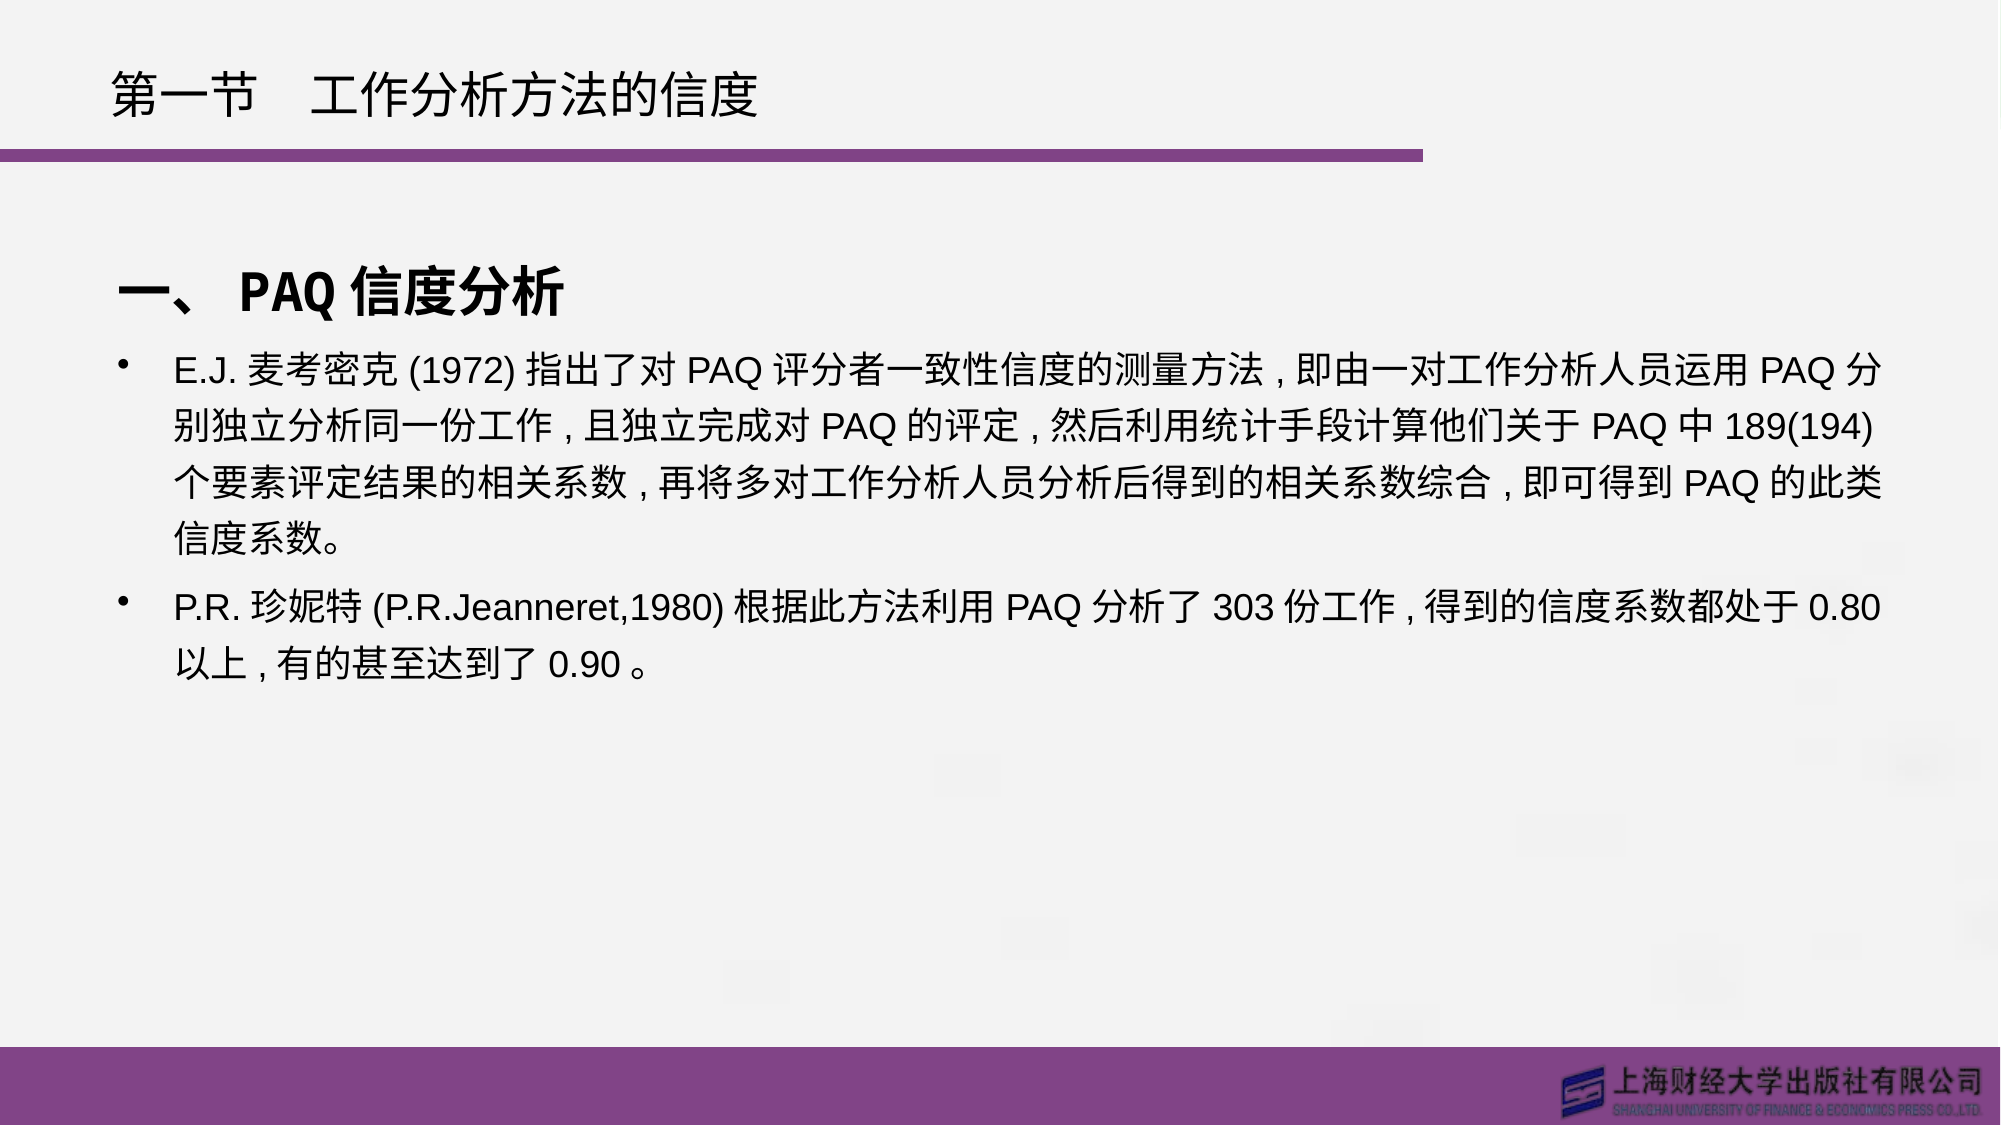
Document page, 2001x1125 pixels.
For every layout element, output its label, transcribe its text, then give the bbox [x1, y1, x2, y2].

title 第一节 工作分析方法的信度 [94, 42, 1451, 146]
list 一、PAQ信度分析 E.J.麦考密克(1972)指出了对PAQ评分者一致性信度的测量方法,即由一对工作分析人员运用PAQ分别独立分析同一份工作,且独立完成对PAQ的评定,然后利用统计手段计算他们关于PAQ中189(194)个要素评定结果的相关系数,再将多对工作分析人员分析后得到的相关系数综合,即可得到PAQ的此类信度系数。 P.R.珍妮特(P.R.Jeanneret,1980)根据此方法利用PAQ分析了303份工作,得到的信度系数都处于0.80以上,有的甚至达到了0.90。 [102, 233, 1898, 1032]
picture [0, 0, 2001, 1125]
